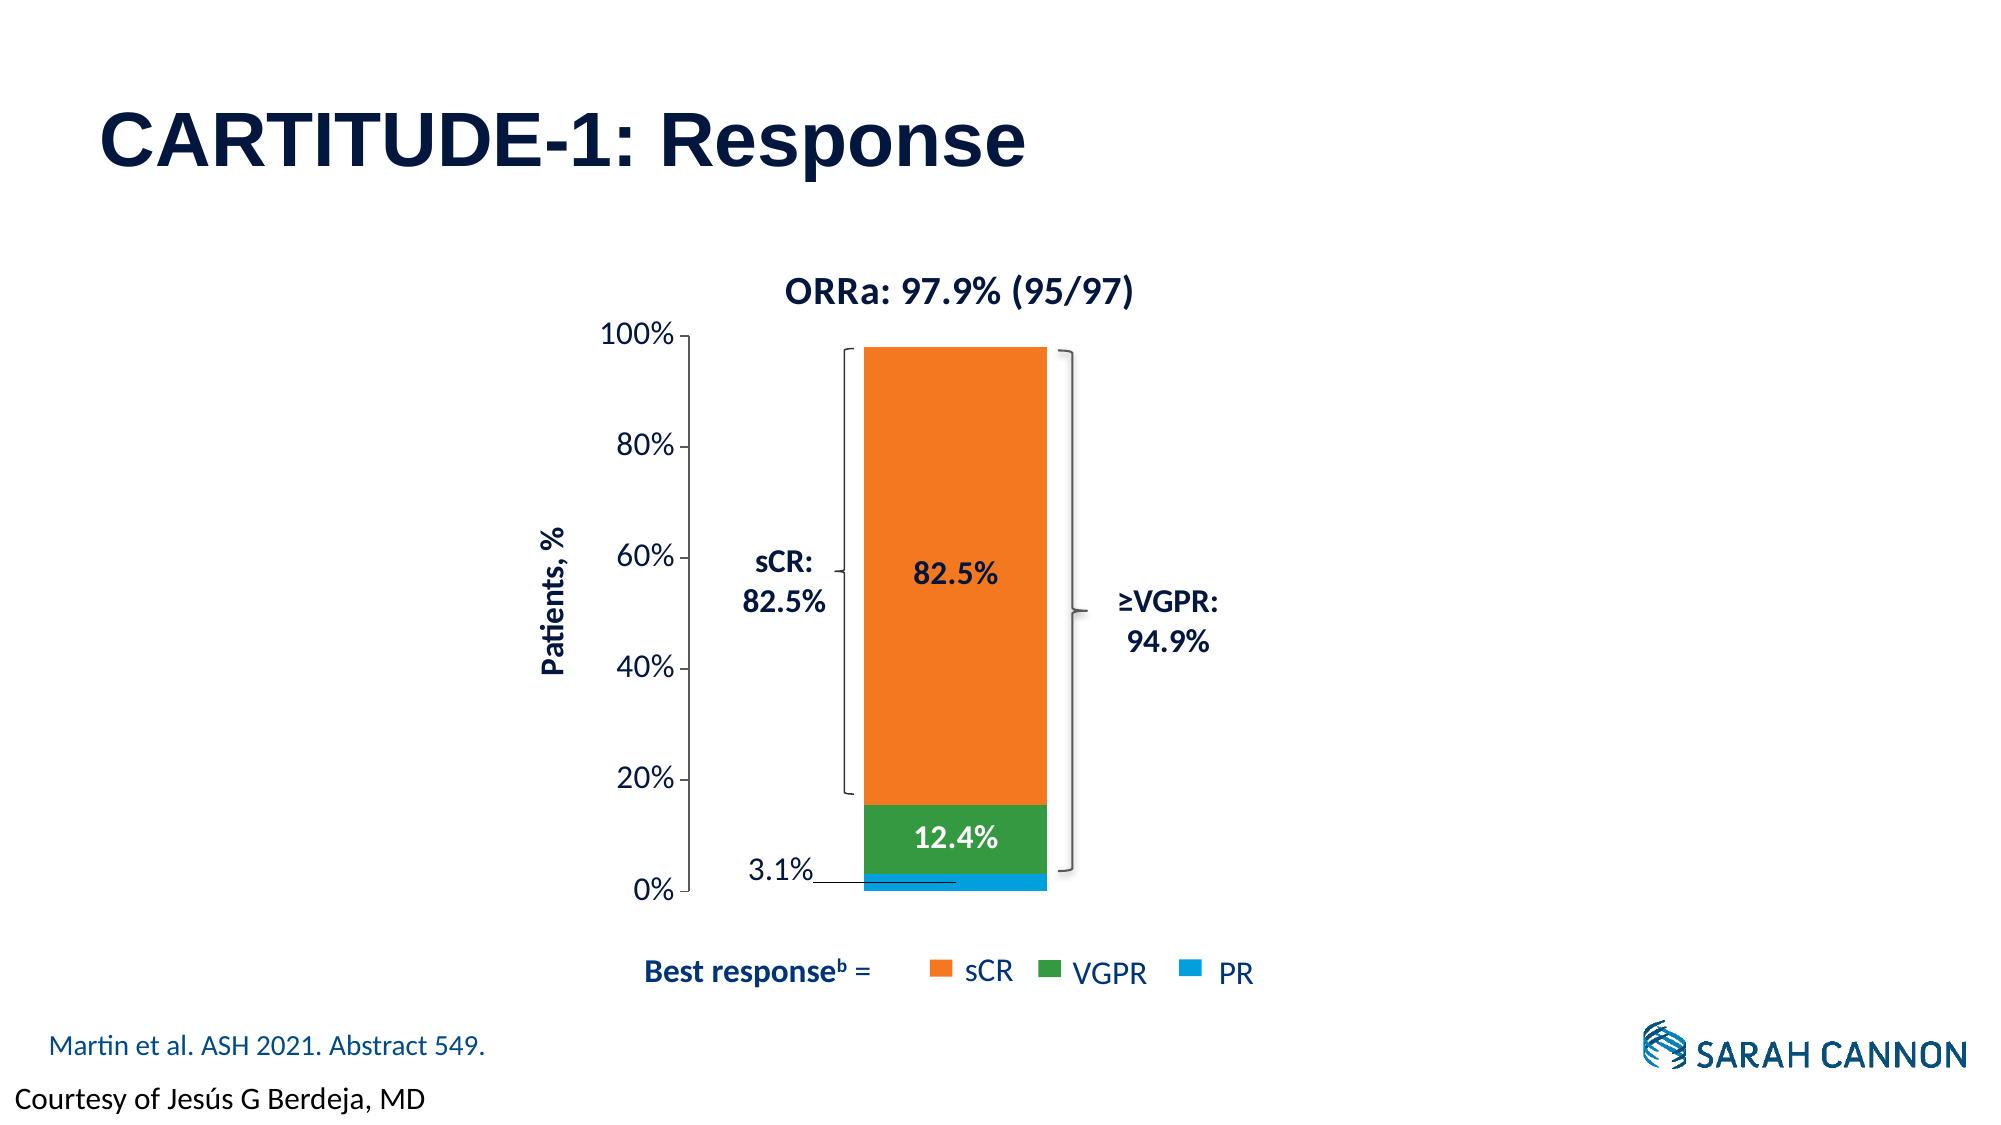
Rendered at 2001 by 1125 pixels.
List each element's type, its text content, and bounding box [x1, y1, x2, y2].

text_box Martin et al. ASH 2021. Abstract 549. [33, 1018, 849, 1069]
title CARTITUDE-1: Response [99, 4, 1900, 182]
text_box Courtesy of Jesús G Berdeja, MD [0, 1070, 523, 1123]
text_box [515, 250, 1273, 1000]
picture [1643, 1020, 1966, 1079]
